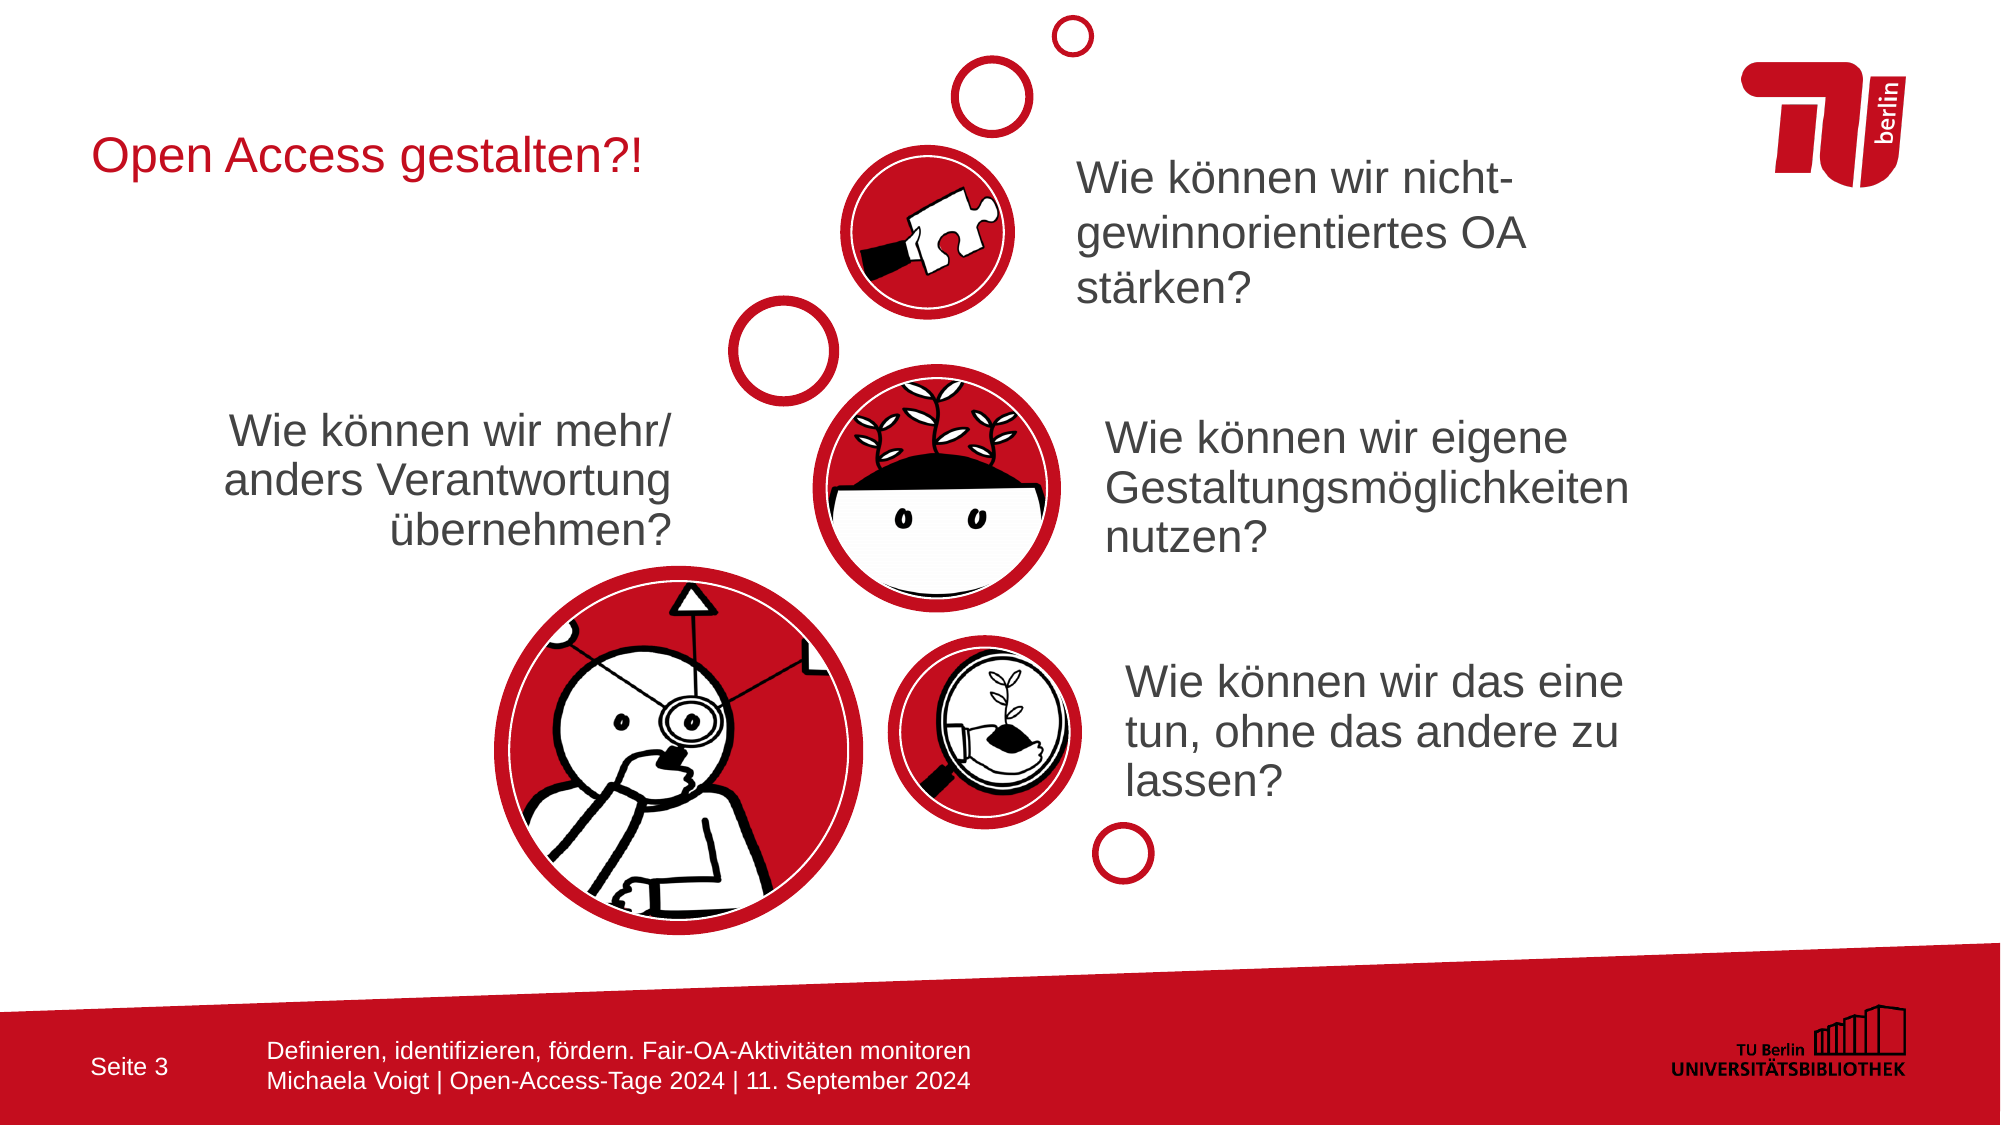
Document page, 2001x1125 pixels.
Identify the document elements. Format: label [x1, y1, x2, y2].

text_box [0, 15, 1798, 935]
picture [1672, 1004, 1906, 1076]
picture [1798, 62, 1906, 188]
